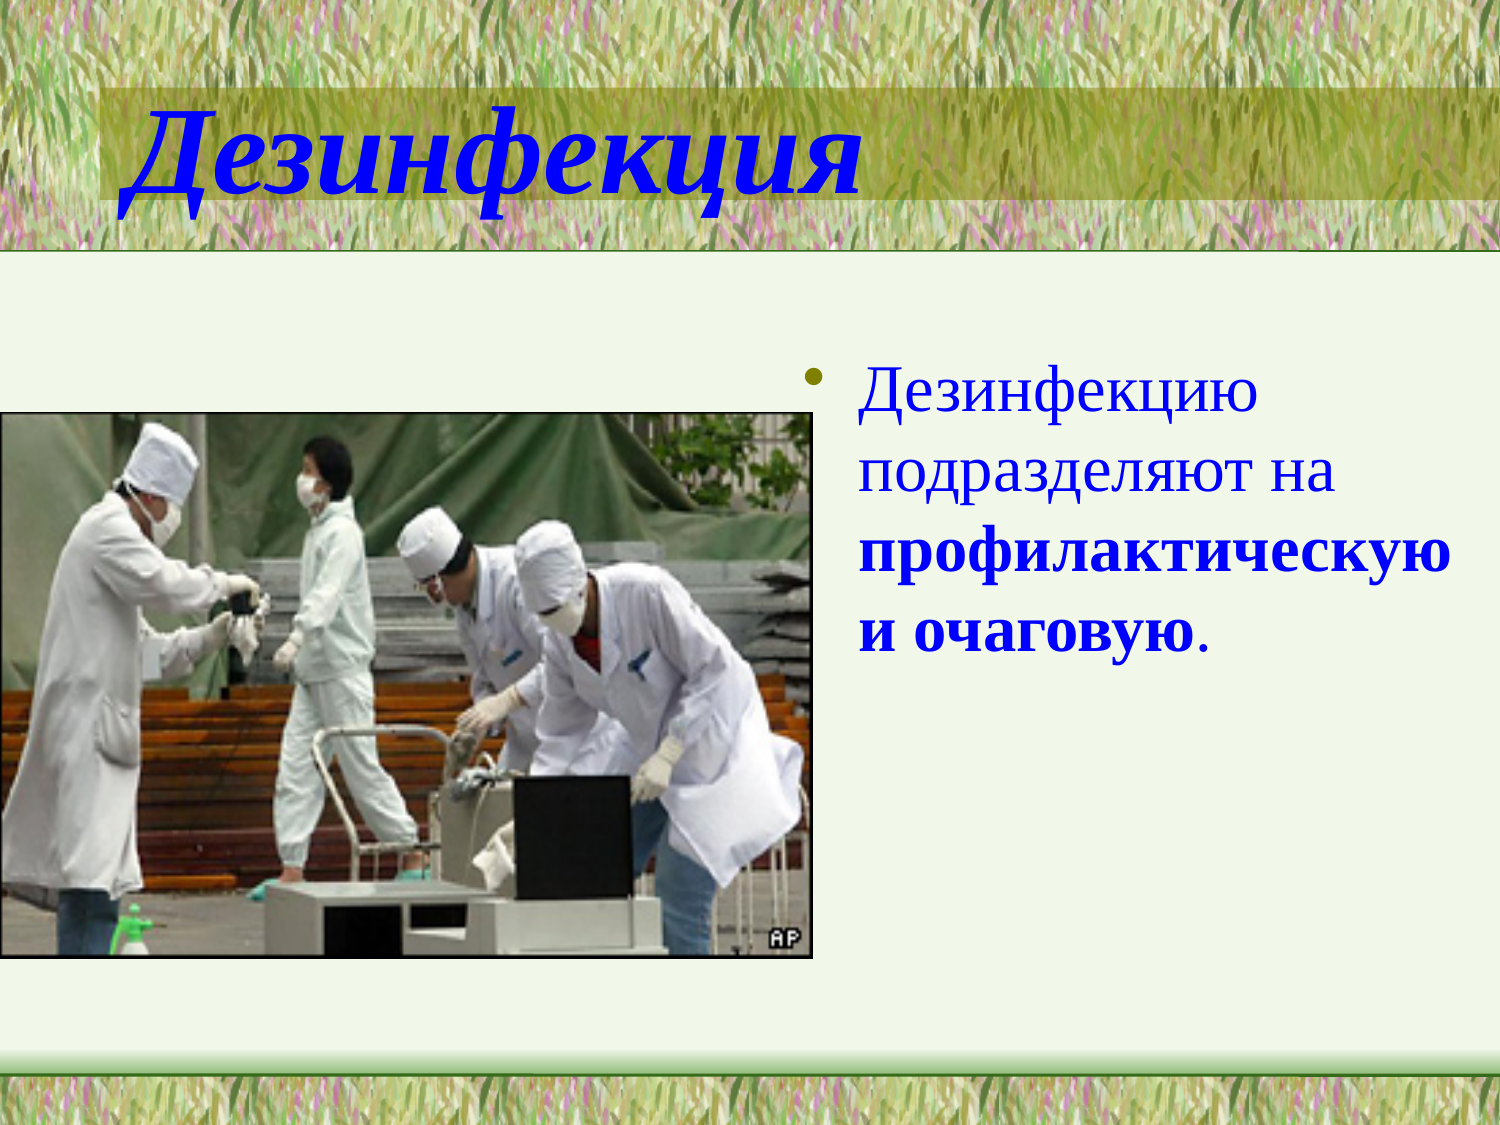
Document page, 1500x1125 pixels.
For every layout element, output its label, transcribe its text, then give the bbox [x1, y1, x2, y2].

picture [0, 0, 1500, 250]
picture [0, 1077, 1500, 1125]
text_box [0, 412, 813, 960]
list Дезинфекцию подразделяют на профилактическую и очаговую. [787, 337, 1500, 1013]
title Дезинфекция [112, 50, 1388, 238]
